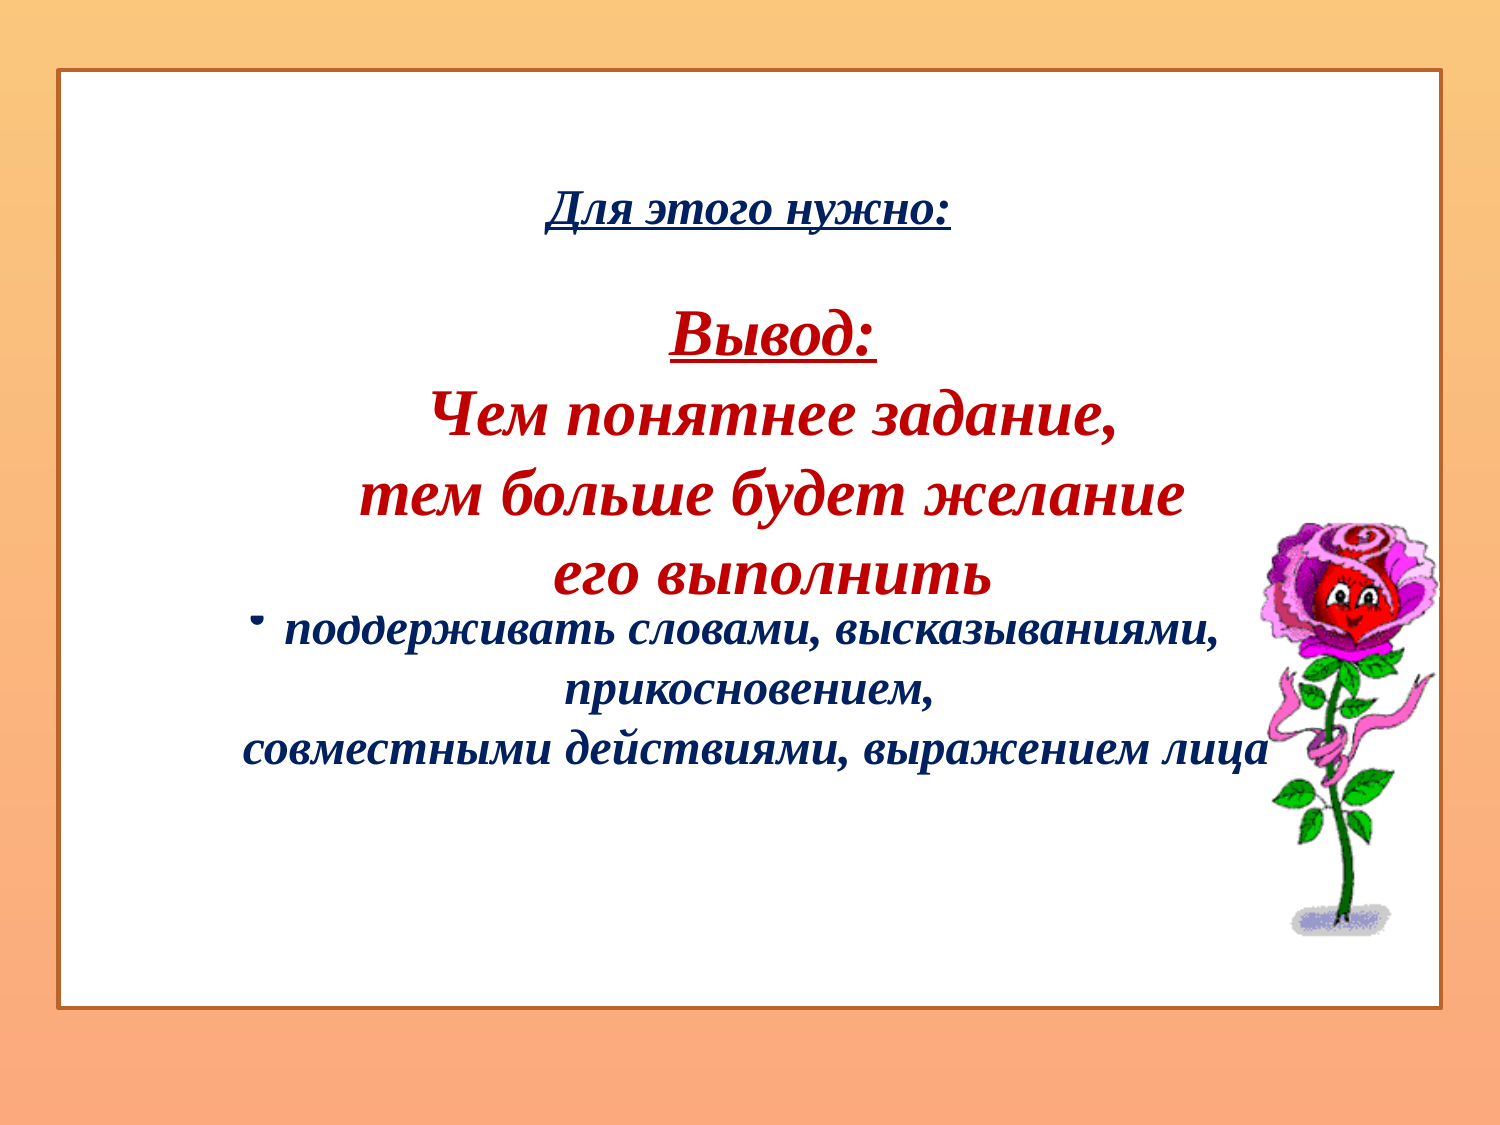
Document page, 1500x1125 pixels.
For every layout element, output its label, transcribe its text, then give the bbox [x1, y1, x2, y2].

text_box Для этого нужно: опираться на сильные стороны ребенка; помогать ребенку разбивать большие задания на мелкие части, с которыми он может справиться; создавать ситуации гарантированного успеха; проявлять веру в ребенка; поддерживать словами, высказываниями, прикосновением, совместными действиями, выражением лица [56, 68, 1443, 1010]
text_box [128, 280, 1500, 966]
text_box Решение: Для младшего школьника при выполнении домашних заданий очень важно иметь удобное, красивое рабочее место, красивые ручки, тетради и др. Родители, занимаясь своим делом, должны быть рядом, всегда готовые помочь в самостоятельной работе ребенка. Возможность поговорить с мамой по поводу трудного задания – очень важный момент. Обратная связь всегда должна быть положительной, нужно использовать для этого навык «активного переформулирования». Старайтесь, чтобы ребенку было все понятно, что ему надо сделать и как. Найдите, за что его можно похвалить, так как для нормального развития ребенок нуждается в психологической поддержке. [81, 63, 1465, 280]
